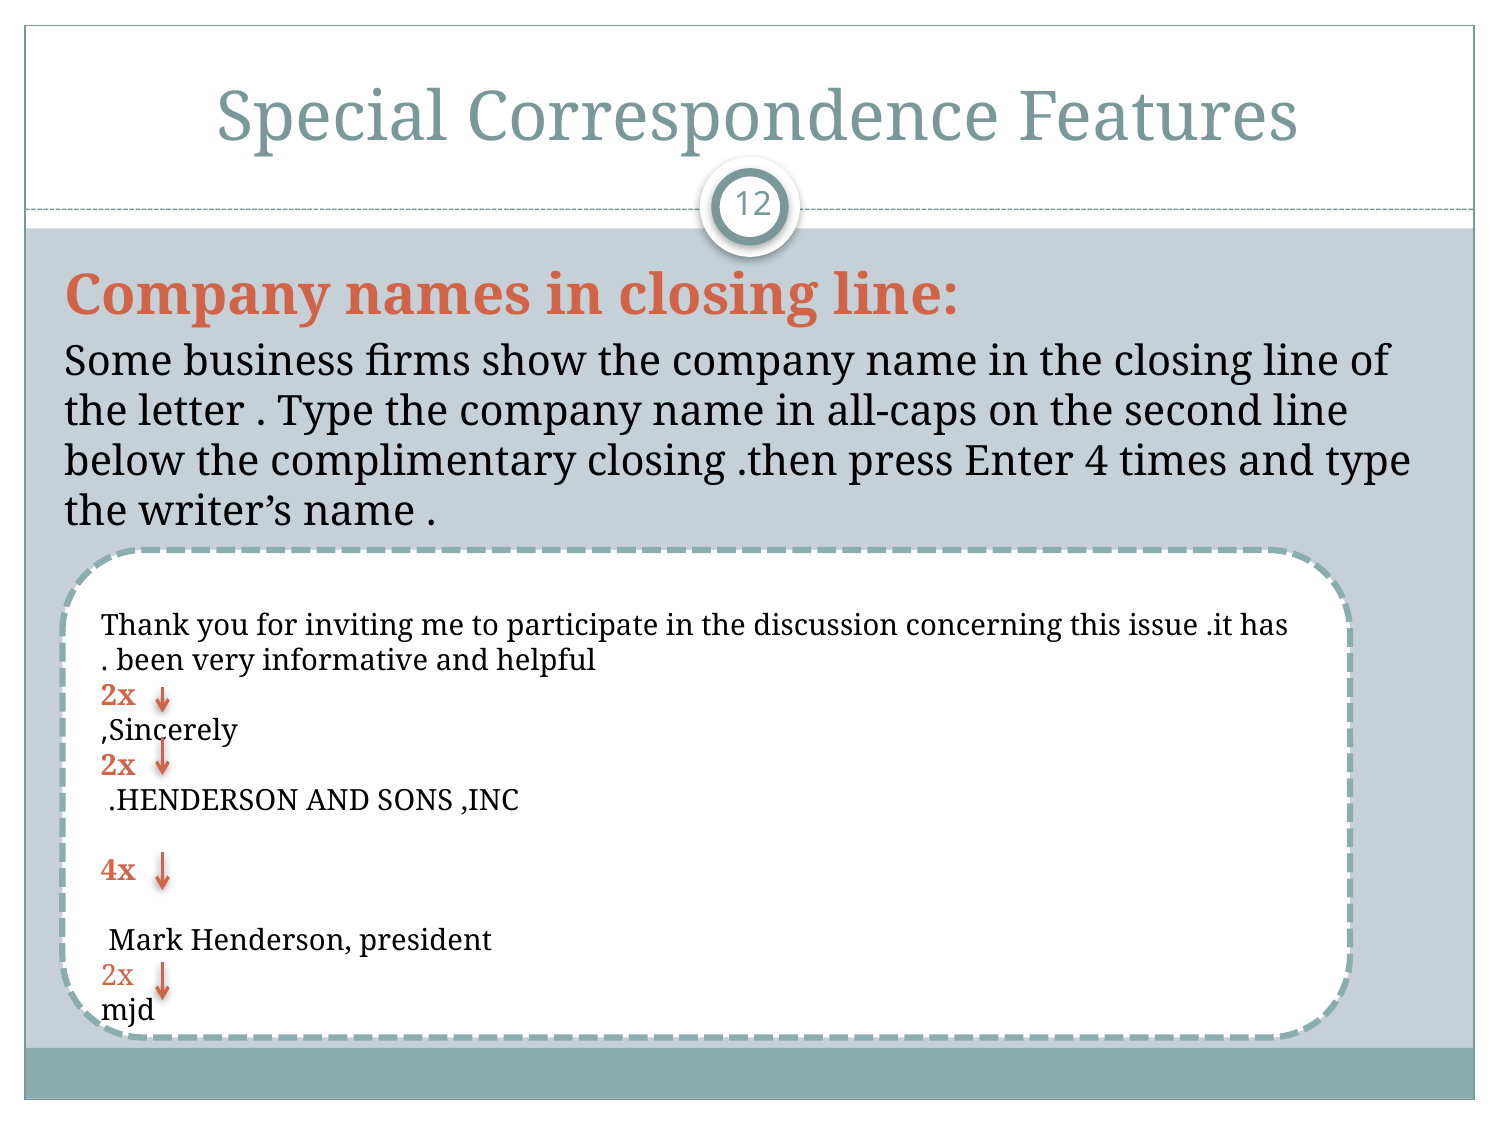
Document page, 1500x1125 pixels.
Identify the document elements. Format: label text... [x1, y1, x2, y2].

slide_number 12 [715, 168, 791, 241]
text_box Thank you for inviting me to participate in the discussion concerning this issue .it has been very informative and helpful . 2x Sincerely, 2x HENDERSON AND SONS ,INC. 4x Mark Henderson, president 2x mjd [61, 548, 1351, 1039]
list Company names in closing line: Some business firms show the company name in the closing line of the letter . Type the company name in all-caps on the second line below the complimentary closing .then press Enter 4 times and type the writer’s name . [49, 250, 1445, 1001]
title Special Correspondence Features [49, 37, 1450, 162]
